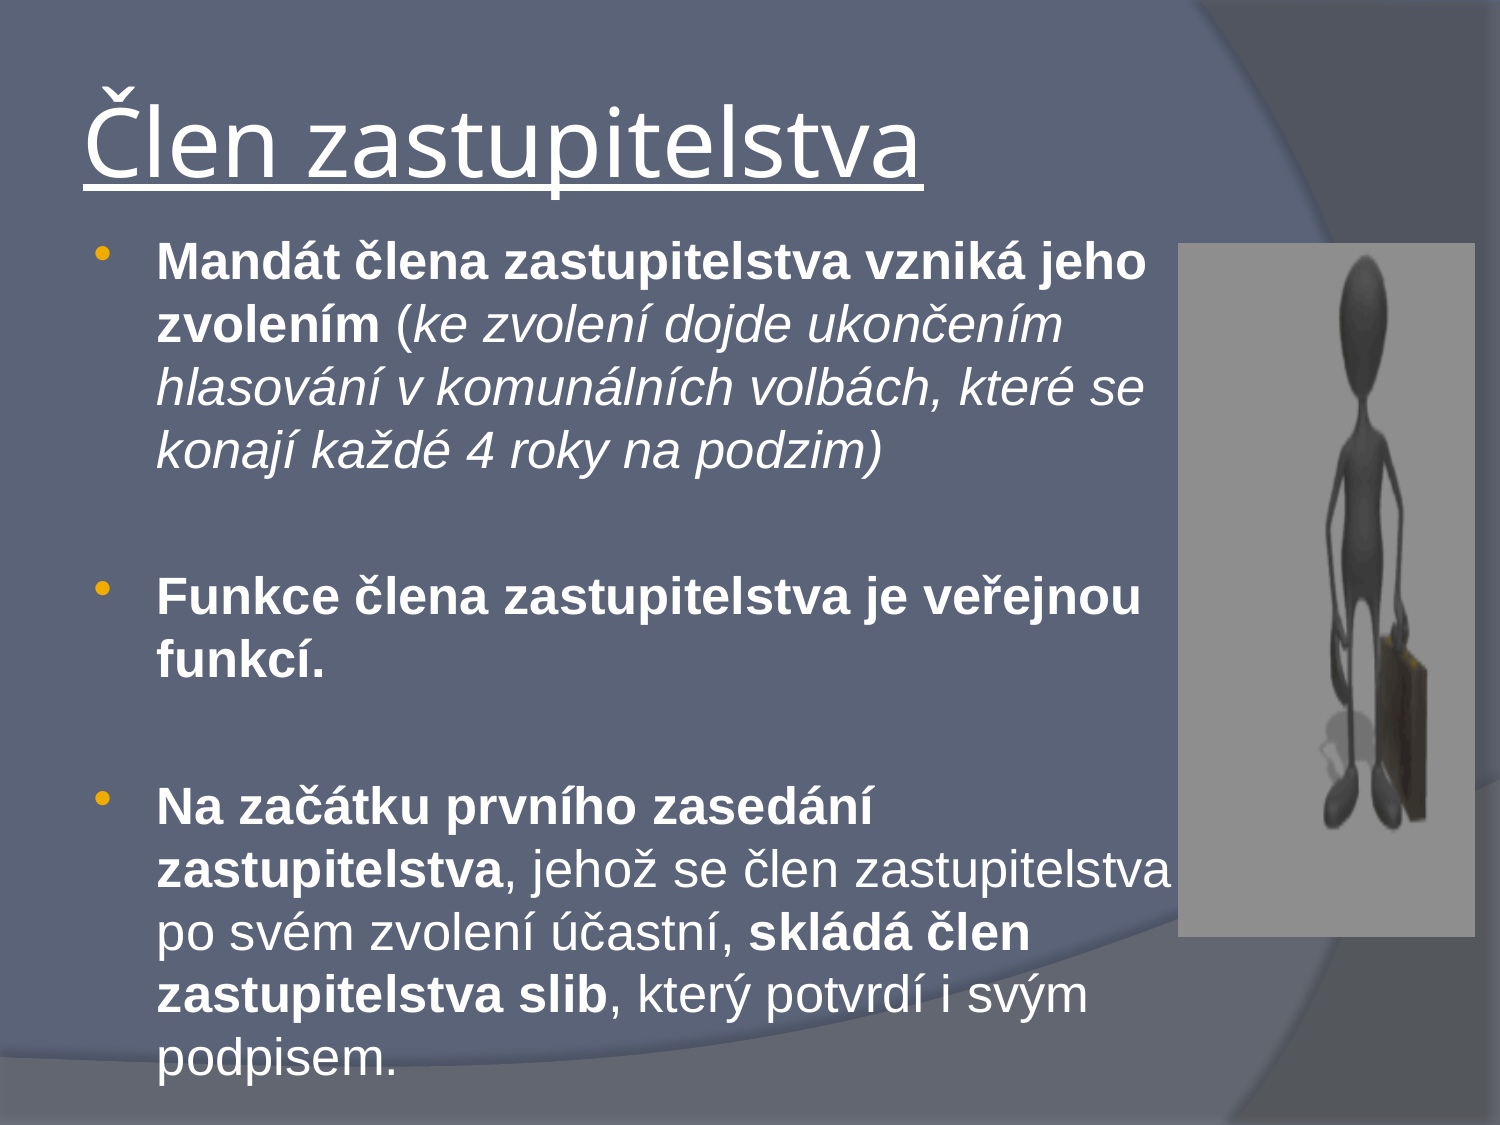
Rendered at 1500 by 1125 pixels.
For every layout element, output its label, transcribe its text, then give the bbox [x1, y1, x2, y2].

list Mandát člena zastupitelstva vzniká jeho zvolením (ke zvolení dojde ukončením hlasování v komunálních volbách, které se konají každé 4 roky na podzim) Funkce člena zastupitelstva je veřejnou funkcí. Na začátku prvního zasedání zastupitelstva, jehož se člen zastupitelstva po svém zvolení účastní, skládá člen zastupitelstva slib, který potvrdí i svým podpisem. [75, 219, 1199, 1094]
picture [1178, 243, 1475, 937]
title Člen zastupitelstva [75, 45, 1300, 233]
